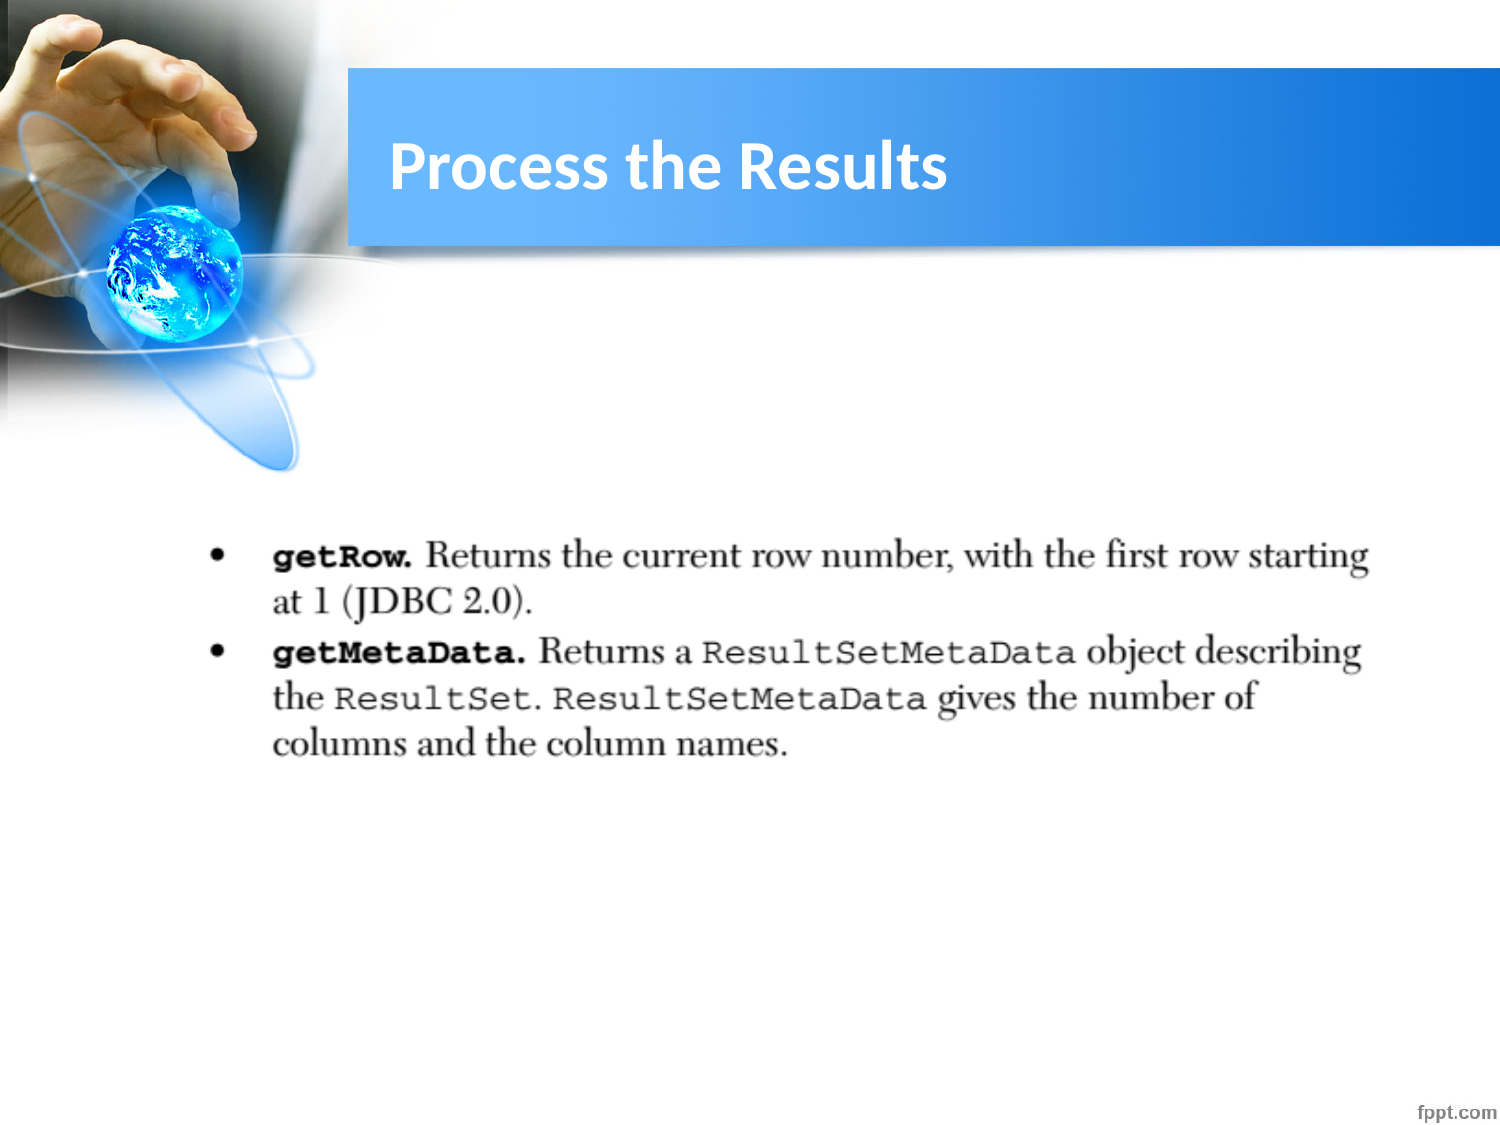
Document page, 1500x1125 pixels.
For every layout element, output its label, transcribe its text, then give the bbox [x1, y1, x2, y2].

picture [0, 0, 1500, 1125]
title Process the Results [374, 111, 1452, 212]
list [178, 512, 1390, 774]
